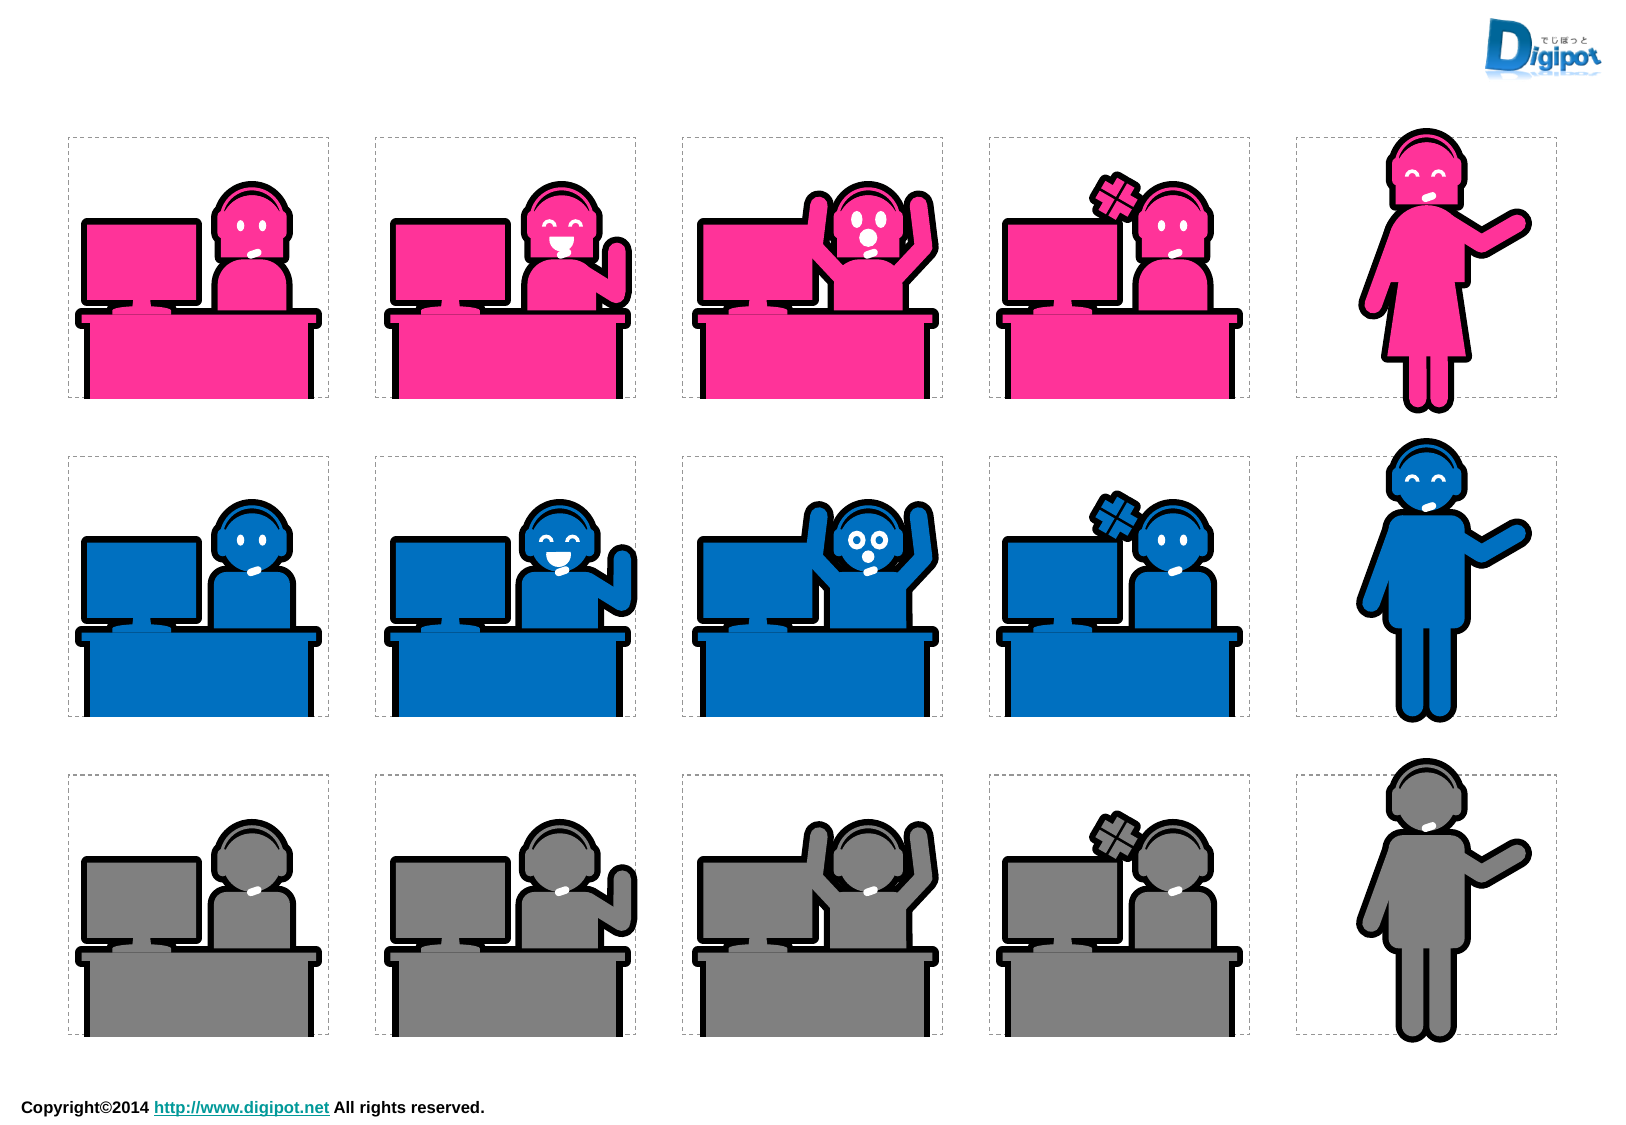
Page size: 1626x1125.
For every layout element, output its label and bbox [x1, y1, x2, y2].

text_box [697, 186, 933, 399]
text_box [81, 505, 317, 717]
text_box [390, 824, 634, 1037]
picture [1485, 18, 1602, 82]
text_box [1002, 498, 1238, 717]
text_box [1002, 179, 1238, 399]
text_box [697, 505, 933, 717]
text_box [390, 186, 629, 399]
text_box [697, 824, 933, 1037]
text_box [1375, 444, 1529, 717]
text_box [81, 824, 317, 1037]
text_box [390, 505, 634, 717]
text_box [81, 186, 317, 399]
text_box [1375, 764, 1529, 1037]
text_box [1002, 818, 1238, 1037]
text_box [1377, 134, 1529, 408]
